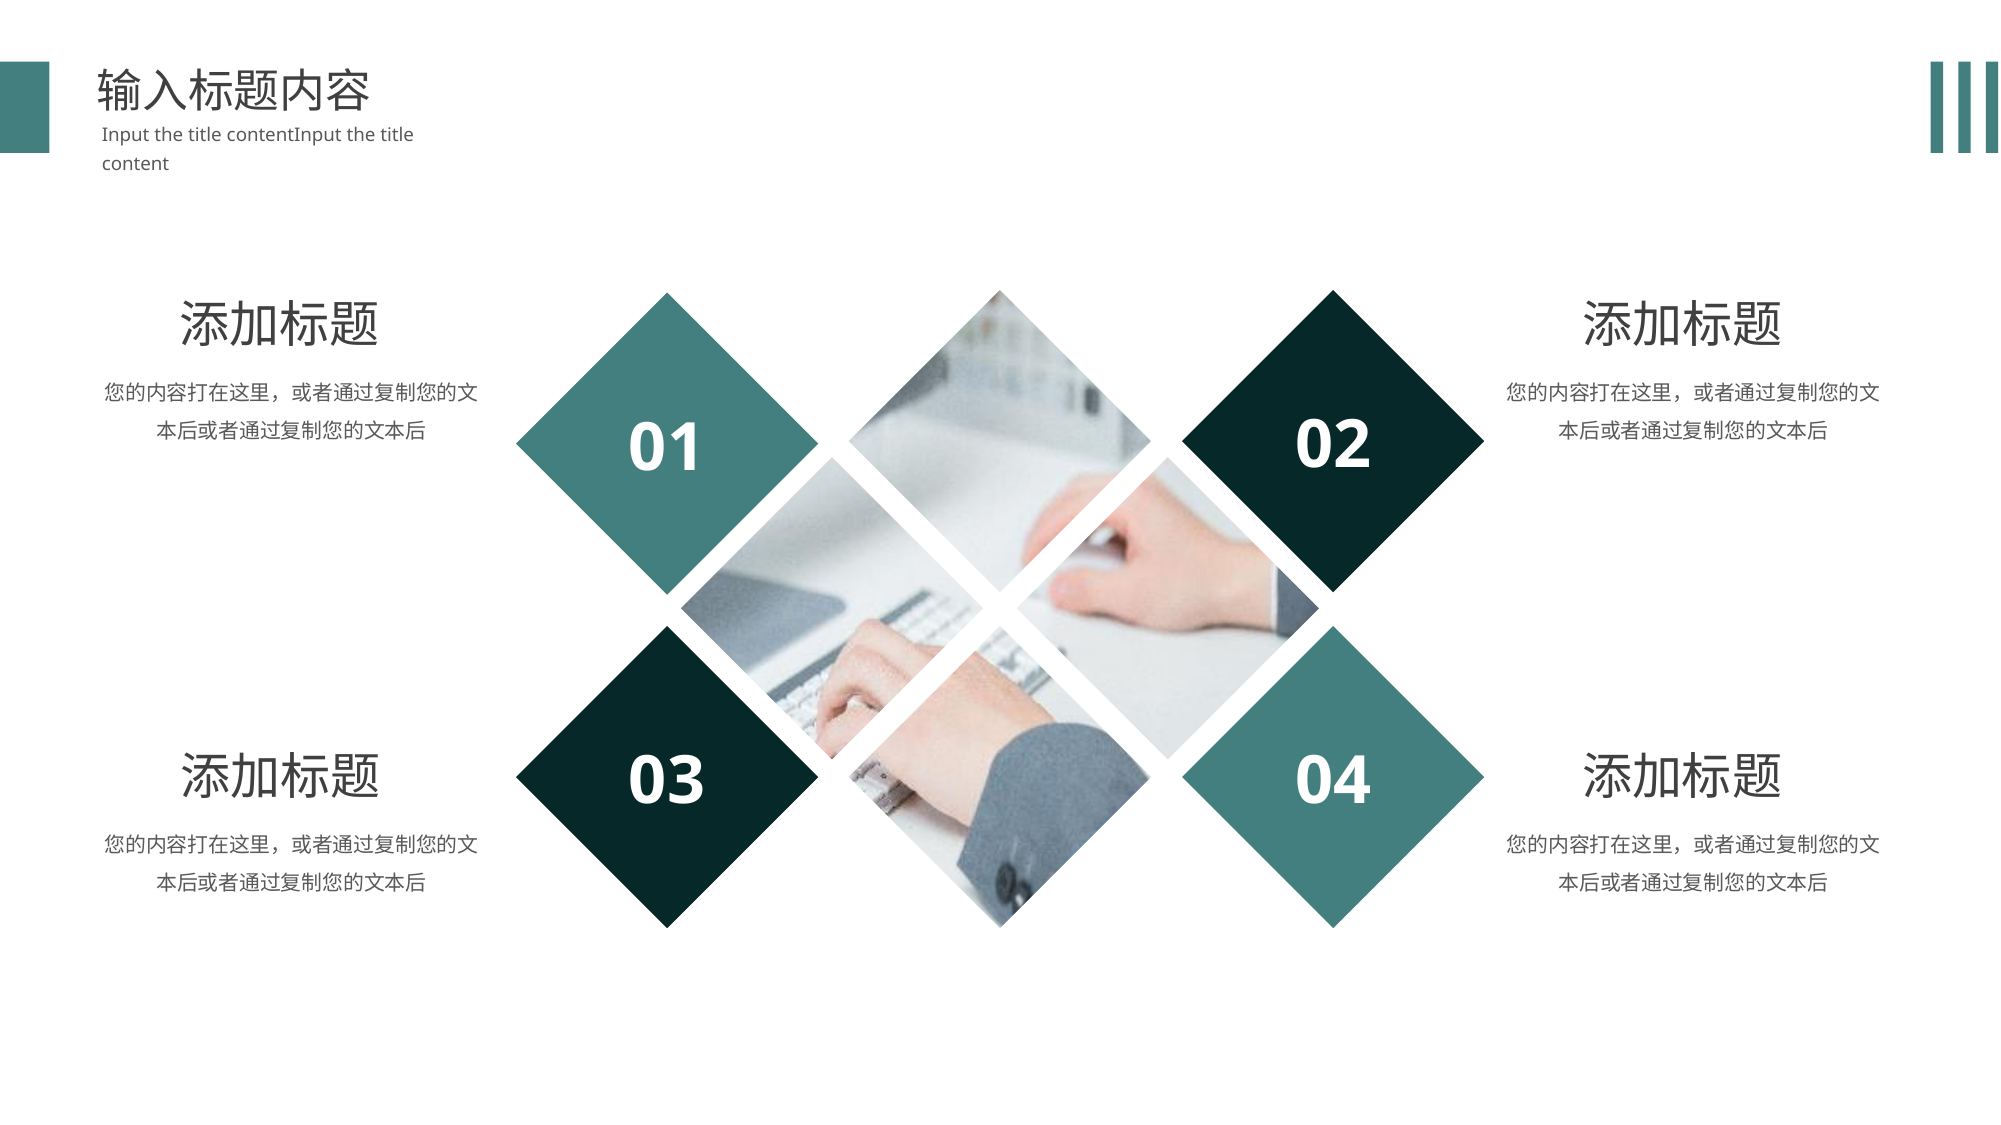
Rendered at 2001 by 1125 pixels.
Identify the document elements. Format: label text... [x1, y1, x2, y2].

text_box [1505, 292, 1882, 441]
text_box 02 [1180, 288, 1486, 594]
text_box 01 [514, 291, 820, 597]
text_box 03 [514, 624, 820, 930]
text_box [0, 37, 1999, 153]
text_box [103, 292, 480, 441]
text_box [1015, 455, 1321, 761]
text_box [847, 624, 1153, 930]
text_box [847, 288, 1153, 594]
text_box 04 [1180, 624, 1486, 930]
text_box [679, 455, 985, 761]
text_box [103, 744, 480, 893]
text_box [1505, 744, 1882, 893]
